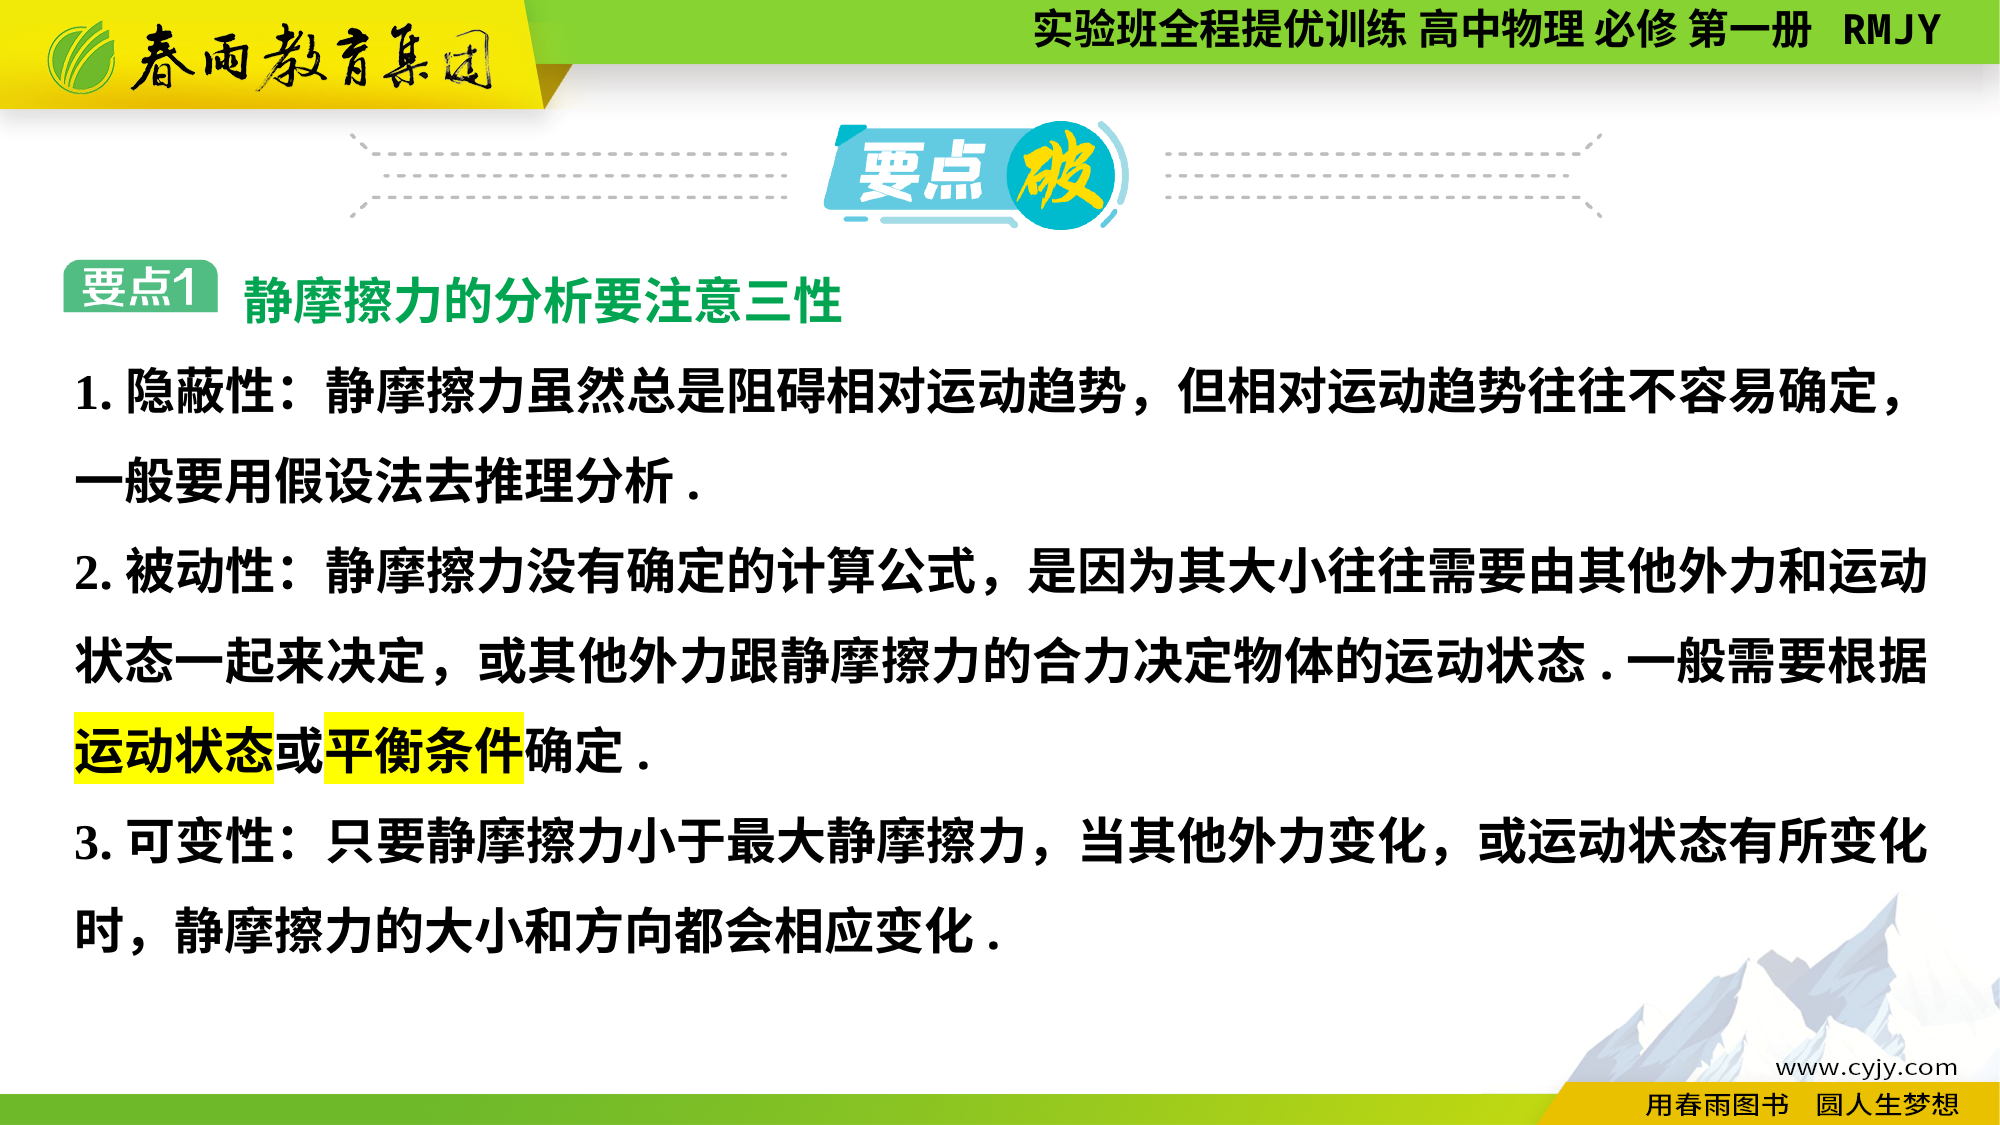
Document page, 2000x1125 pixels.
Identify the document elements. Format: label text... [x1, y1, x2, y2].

list 静摩擦力的分析要注意三性 1.隐蔽性：静摩擦力虽然总是阻碍相对运动趋势，但相对运动趋势往往不容易确定，一般要用假设法去推理分析. 2.被动性：静摩擦力没有确定的计算公式，是因为其大小往往需要由其他外力和运动状态一起来决定，或其他外力跟静摩擦力的合力决定物体的运动状态.一般需要根据运动状态或平衡条件确定. 3.可变性：只要静摩擦力小于最大静摩擦力，当其他外力变化，或运动状态有所变化时，静摩擦力的大小和方向都会相应变化. [59, 232, 1944, 963]
picture [0, 0, 2000, 1125]
